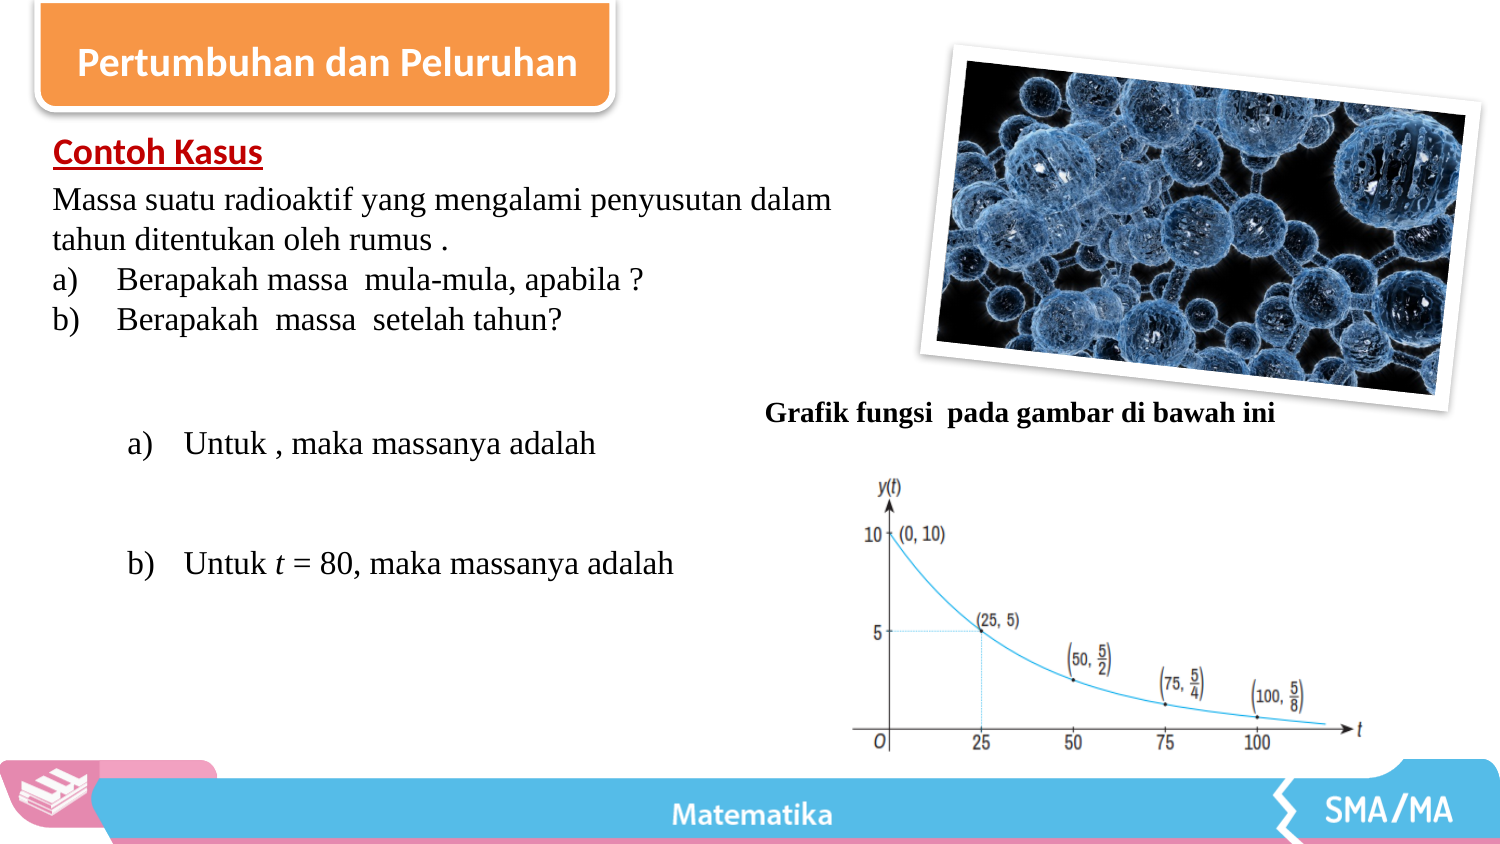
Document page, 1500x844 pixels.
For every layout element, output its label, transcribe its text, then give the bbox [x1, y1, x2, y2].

picture [0, 467, 1500, 844]
text_box Contoh Kasus [38, 119, 278, 180]
picture [937, 61, 1465, 395]
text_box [37, 0, 672, 110]
